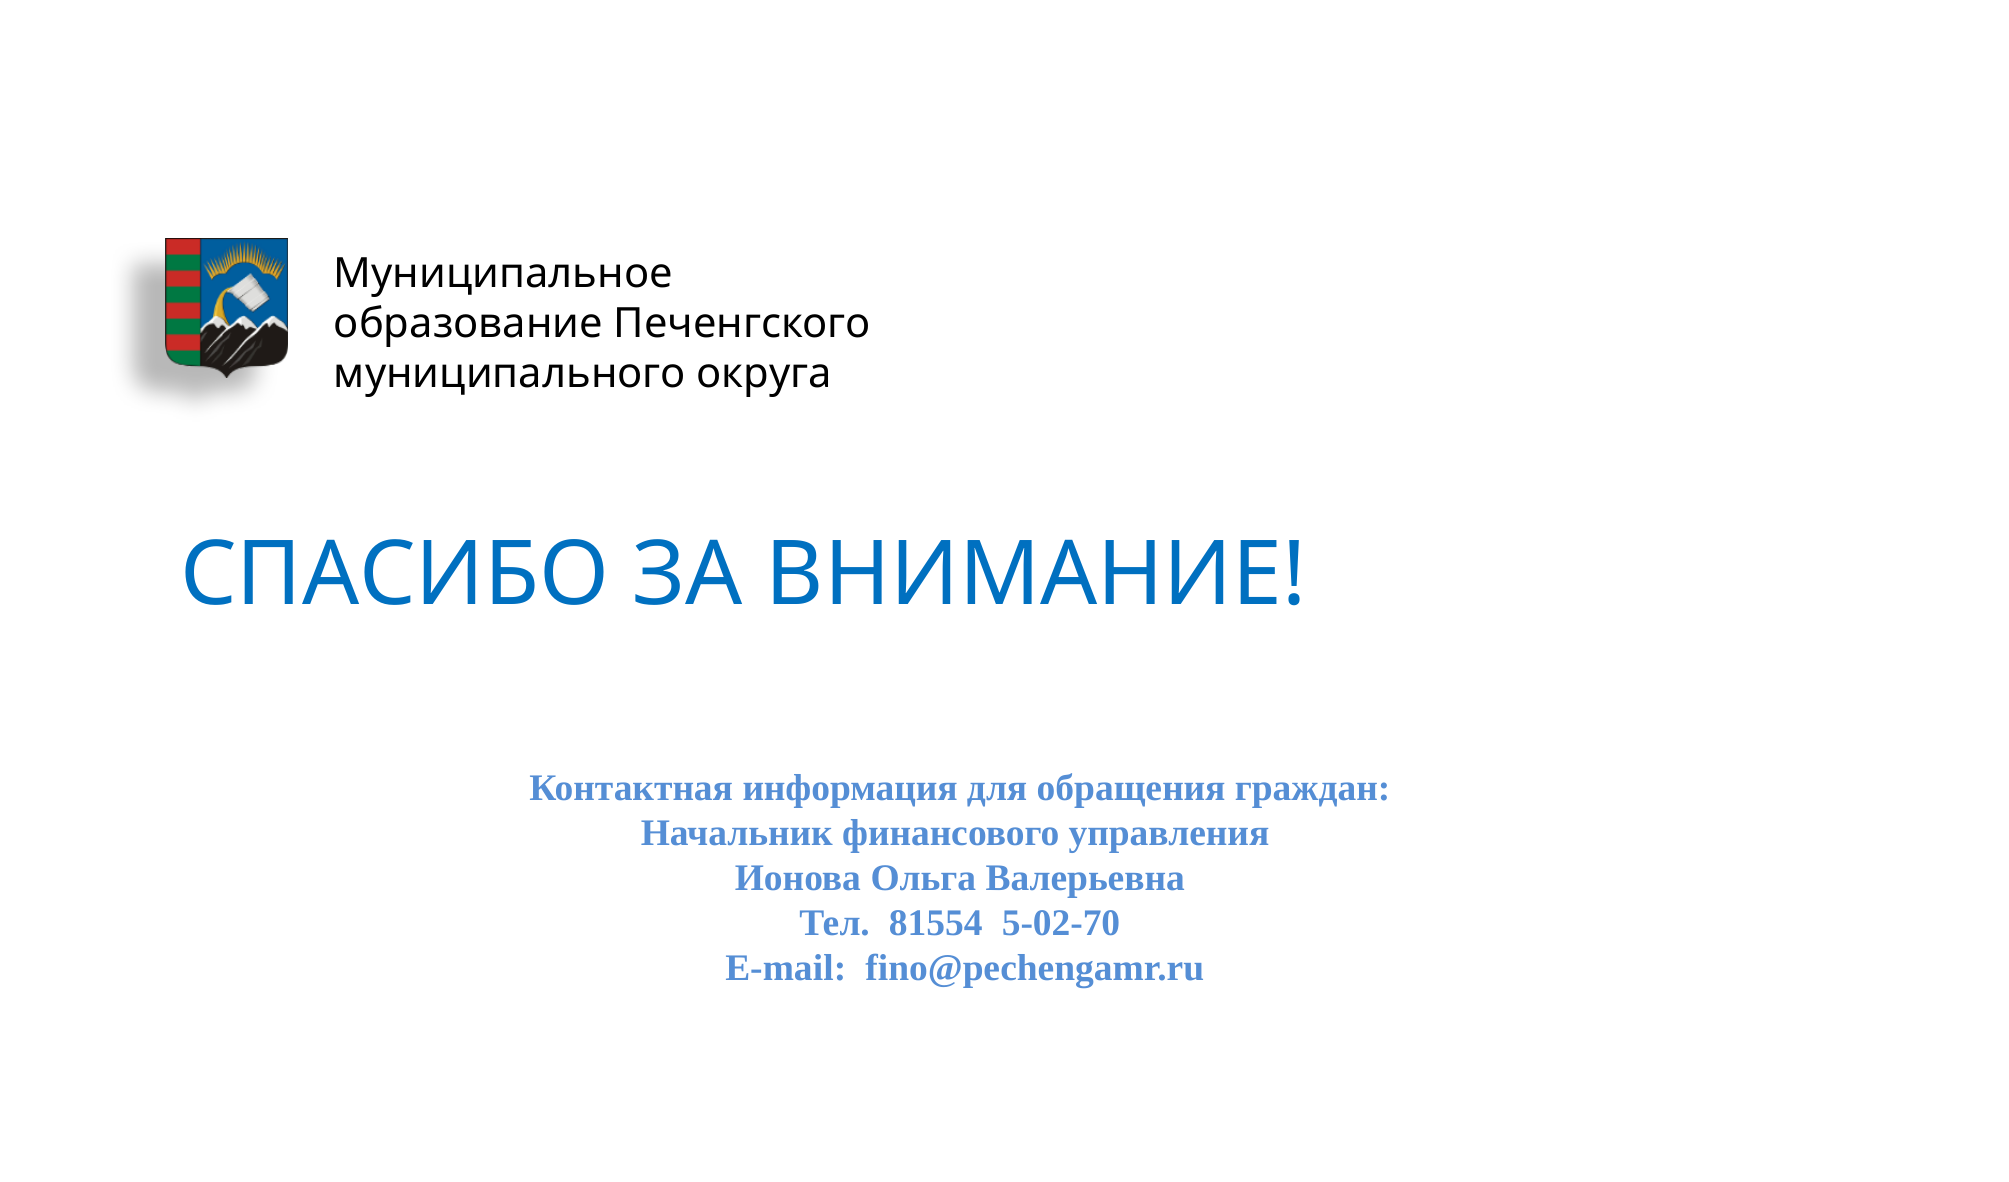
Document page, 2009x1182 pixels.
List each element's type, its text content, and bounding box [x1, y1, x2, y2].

text_box СПАСИБО ЗА ВНИМАНИЕ! [165, 507, 1583, 631]
text_box Контактная информация для обращения граждан: Начальник финансового управления Ионова Ольга Валерьевна Тел. 81554 5-02-70 E-mail: fino@pechengamr.ru [416, 755, 1504, 996]
text_box Муниципальное образование Печенгского муниципального округа [319, 238, 961, 403]
picture [165, 237, 288, 379]
